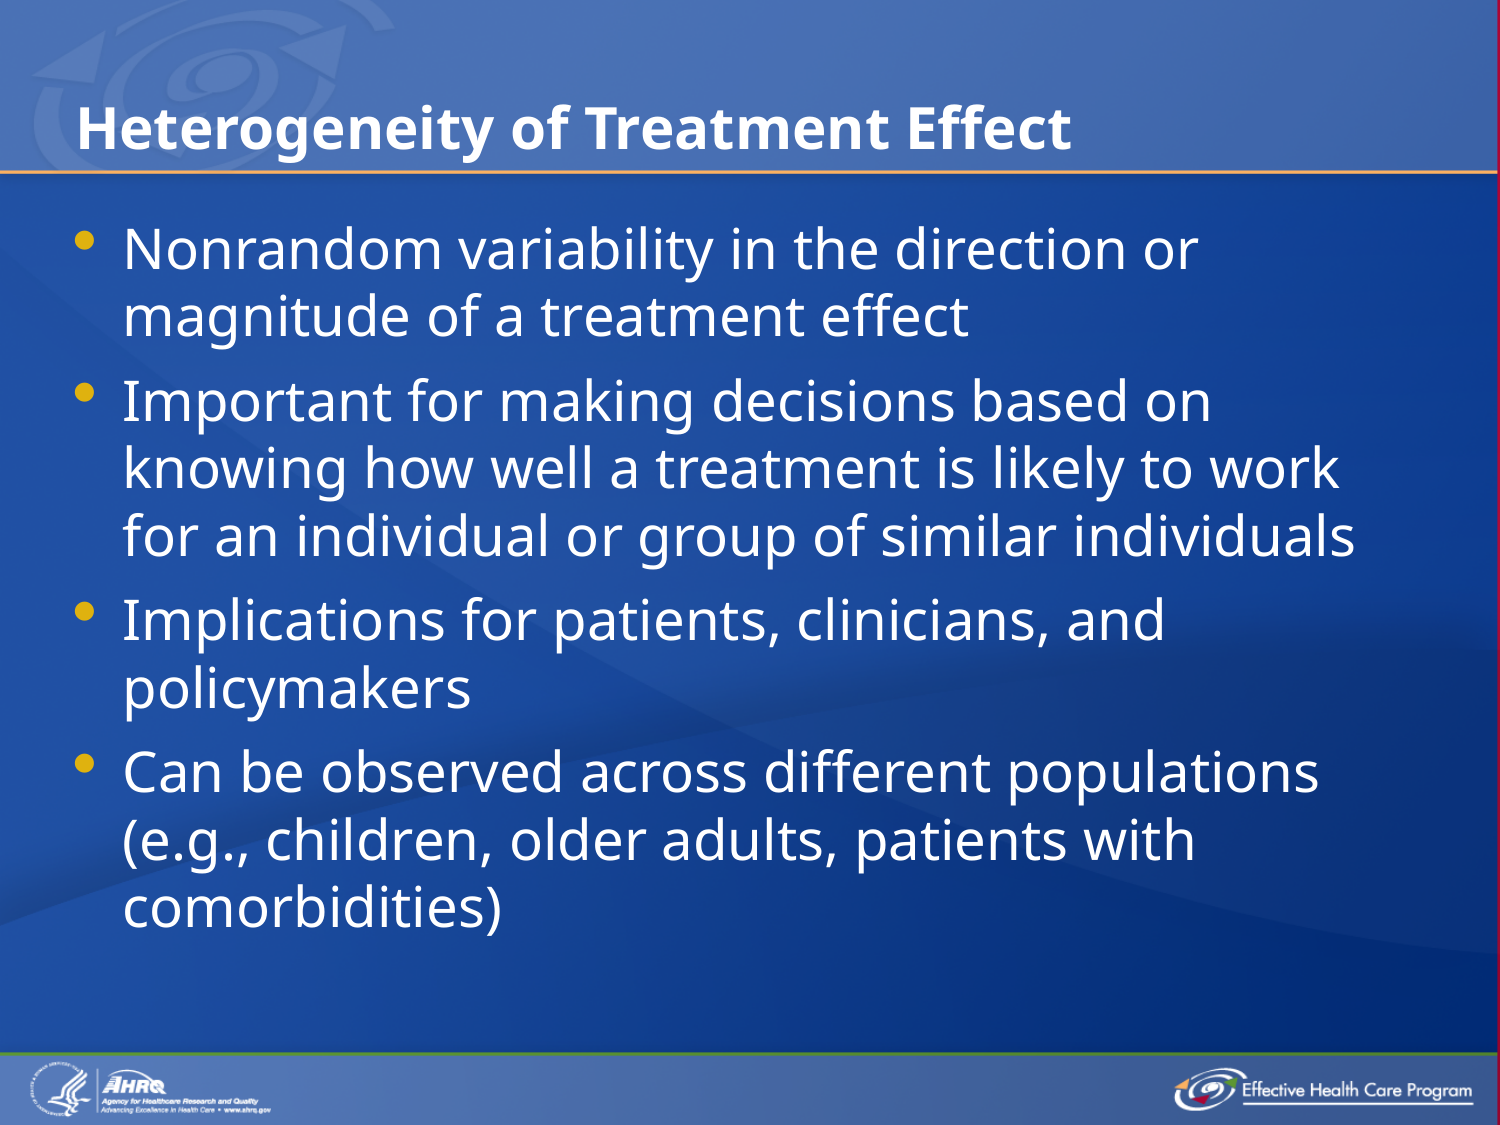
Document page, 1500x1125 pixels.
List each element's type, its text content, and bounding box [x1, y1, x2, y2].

list Nonrandom variability in the direction or magnitude of a treatment effect Important for making decisions based on knowing how well a treatment is likely to work for an individual or group of similar individuals Implications for patients, clinicians, and policymakers Can be observed across different populations (e.g., children, older adults, patients with comorbidities) [75, 213, 1425, 1005]
title Heterogeneity of Treatment Effect [75, 21, 1425, 163]
picture [0, 0, 1500, 1125]
